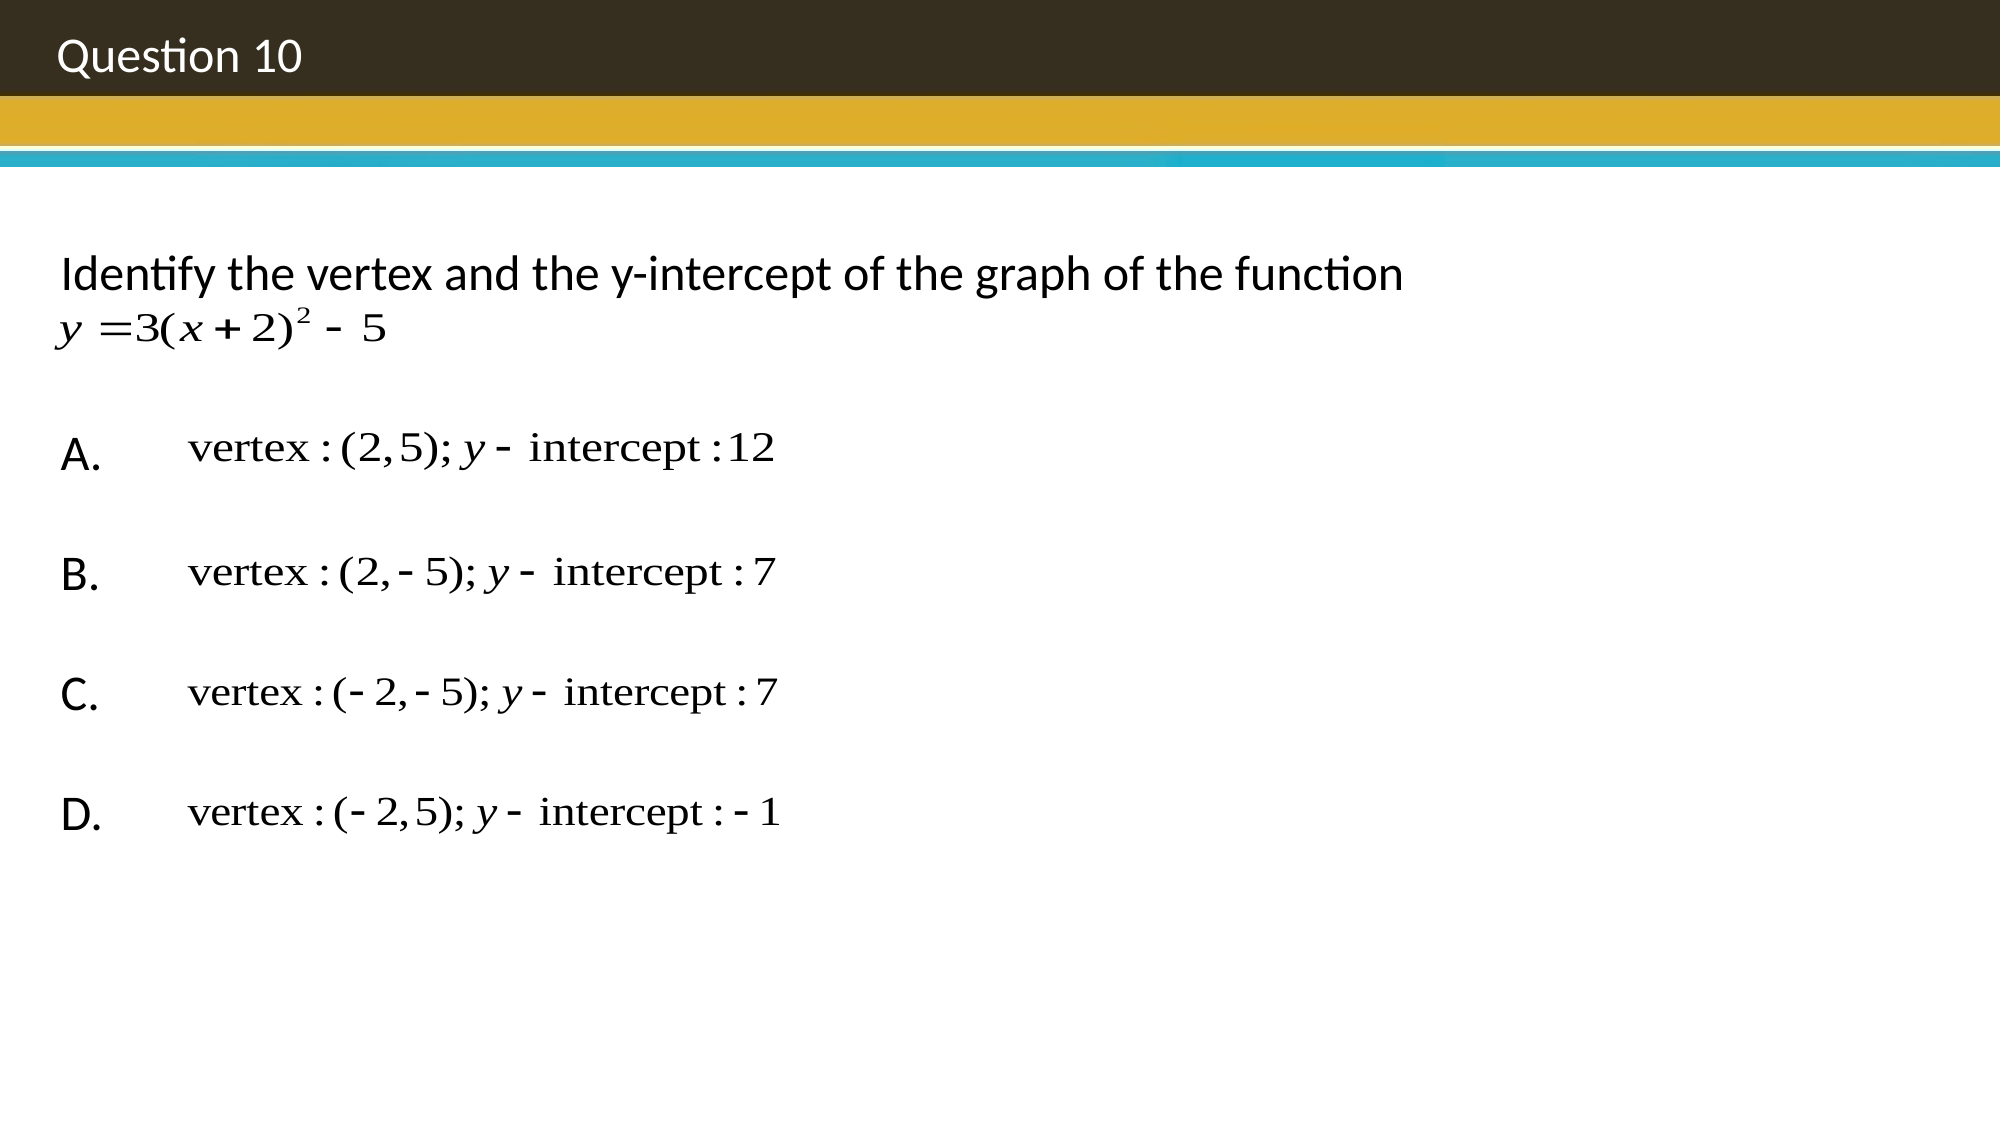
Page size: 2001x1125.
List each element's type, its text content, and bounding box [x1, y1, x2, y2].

picture [179, 787, 787, 843]
picture [0, 0, 2000, 167]
picture [179, 668, 787, 723]
picture [179, 547, 787, 603]
picture [45, 297, 394, 359]
text_box Question 10 [41, 14, 318, 90]
text_box Identify the vertex and the y-intercept of the graph of the function A. B. C. D. [45, 233, 1880, 1029]
picture [179, 422, 787, 480]
